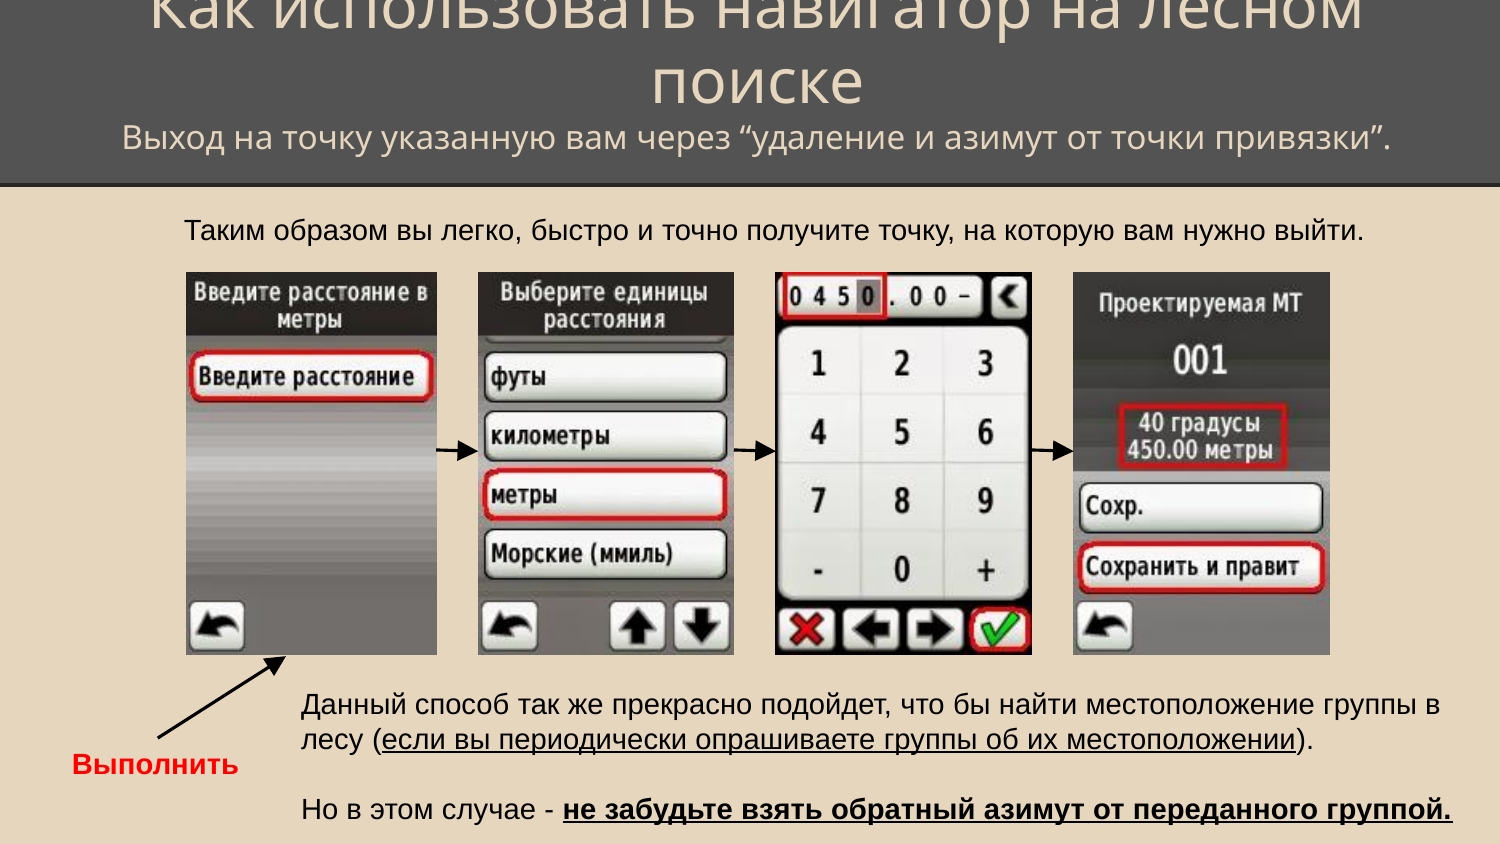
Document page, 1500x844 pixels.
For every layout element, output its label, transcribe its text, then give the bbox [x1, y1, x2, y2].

title Как использовать навигатор на лесном поиске Выход на точку указанную вам через “удаление и азимут от точки привязки”. [24, 10, 1492, 172]
picture [477, 272, 734, 655]
picture [185, 272, 437, 655]
text_box Выполнить [56, 738, 259, 788]
picture [1073, 272, 1330, 655]
text_box Данный способ так же прекрасно подойдет, что бы найти местоположение группы в лесу (если вы периодически опрашиваете группы об их местоположении). Но в этом случае - не забудьте взять обратный азимут от переданного группой. [285, 670, 1492, 831]
text_box Таким образом вы легко, быстро и точно получите точку, на которую вам нужно выйти. [112, 196, 1438, 262]
picture [775, 272, 1032, 655]
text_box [157, 655, 287, 739]
